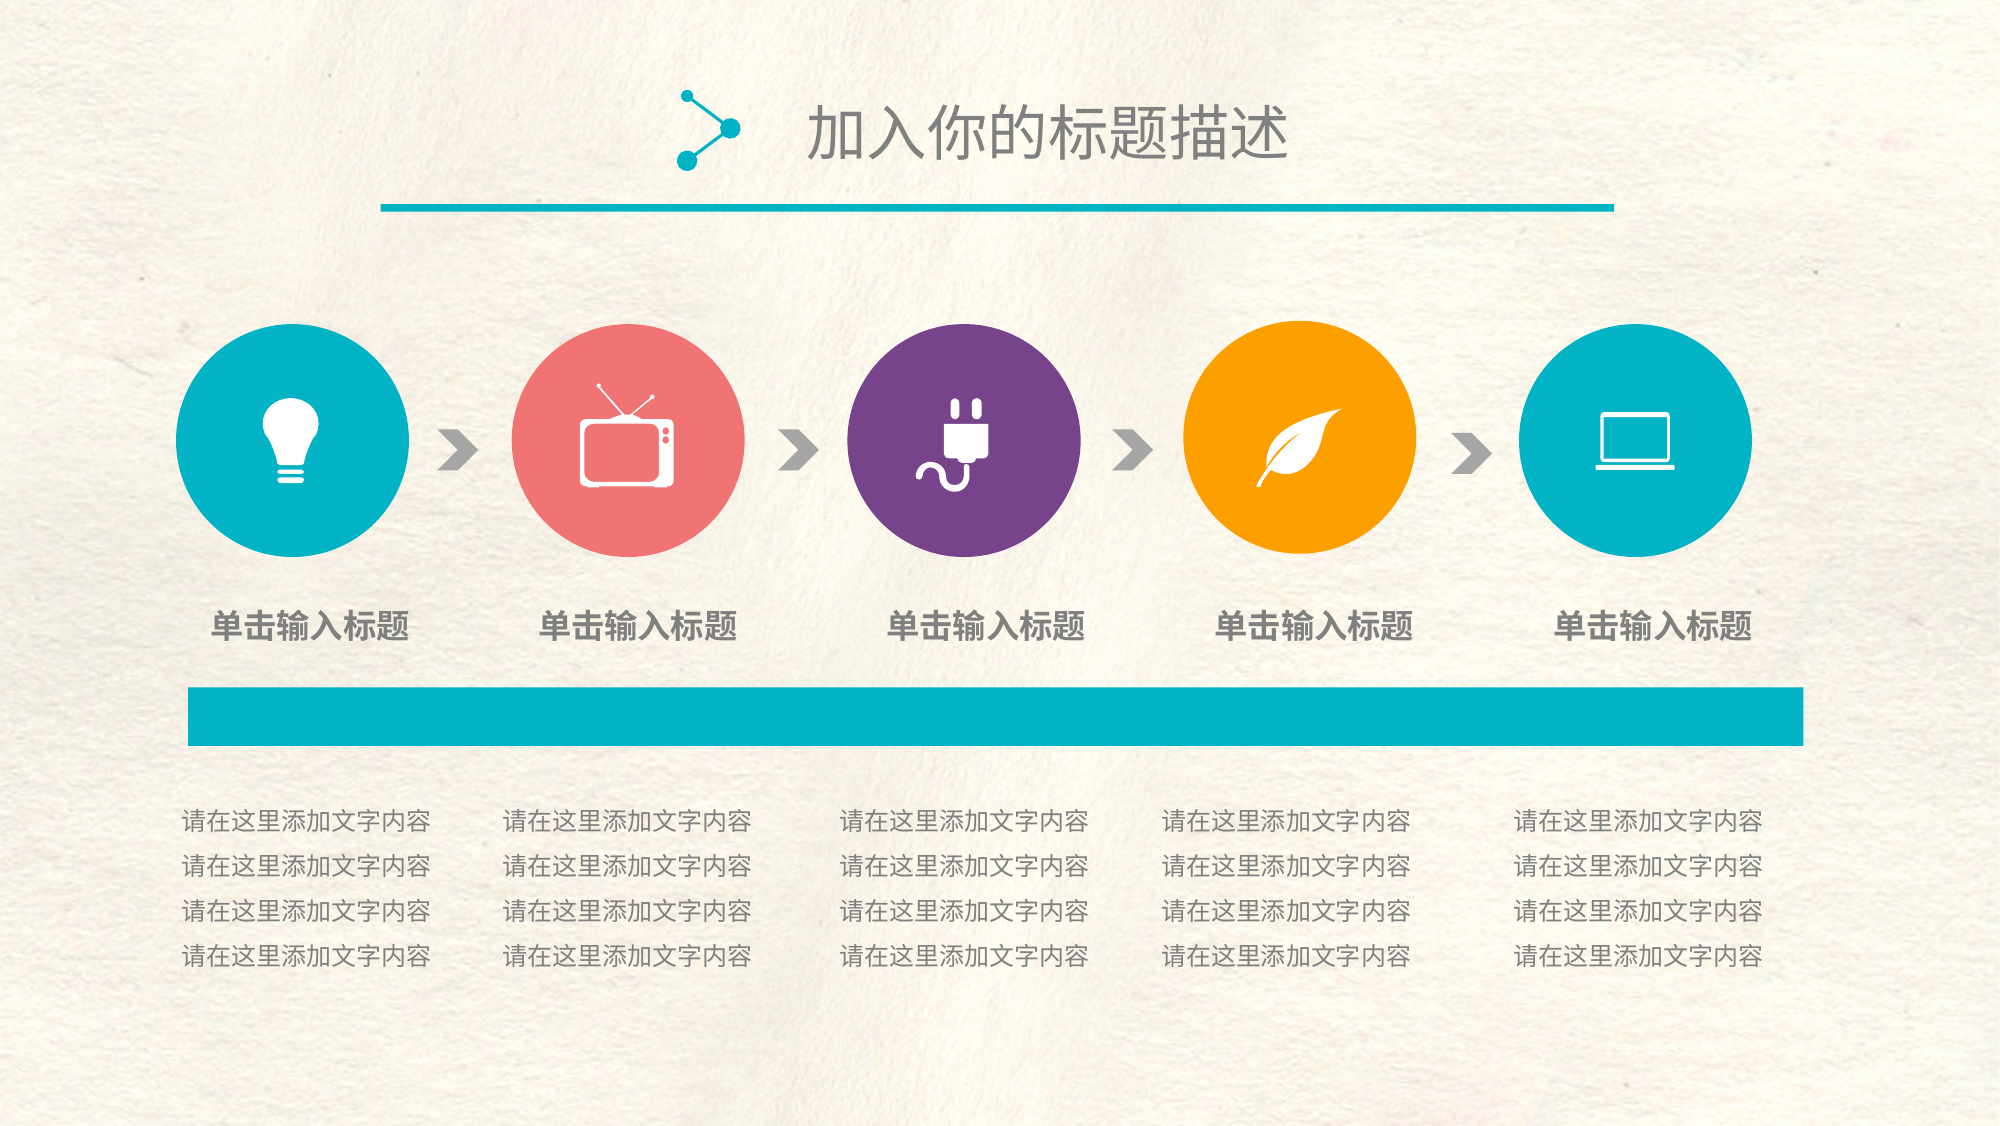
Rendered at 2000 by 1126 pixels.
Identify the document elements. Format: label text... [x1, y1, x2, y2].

text_box [1112, 429, 1154, 471]
picture [0, 0, 2000, 1126]
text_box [187, 687, 1804, 747]
text_box [1451, 432, 1493, 474]
text_box 单击输入标题 [195, 597, 523, 653]
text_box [262, 397, 319, 484]
text_box 请在这里添加文字内容请在这里添加文字内容请在这里添加文字内容请在这里添加文字内容 [166, 783, 471, 914]
text_box [777, 429, 819, 471]
text_box 单击输入标题 [1538, 597, 1878, 653]
text_box [579, 383, 674, 488]
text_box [1595, 411, 1675, 471]
text_box 请在这里添加文字内容请在这里添加文字内容请在这里添加文字内容请在这里添加文字内容 [824, 783, 1130, 914]
text_box 单击输入标题 [523, 597, 863, 653]
text_box [176, 324, 409, 558]
text_box 单击输入标题 [1199, 597, 1538, 653]
text_box [1183, 320, 1417, 554]
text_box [380, 86, 1615, 212]
text_box 请在这里添加文字内容请在这里添加文字内容请在这里添加文字内容请在这里添加文字内容 [1146, 783, 1451, 914]
text_box [1519, 324, 1752, 558]
text_box [1256, 408, 1343, 487]
text_box 请在这里添加文字内容请在这里添加文字内容请在这里添加文字内容请在这里添加文字内容 [1498, 783, 1804, 914]
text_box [915, 397, 989, 493]
text_box 请在这里添加文字内容请在这里添加文字内容请在这里添加文字内容请在这里添加文字内容 [487, 783, 793, 914]
text_box 单击输入标题 [871, 597, 1199, 653]
text_box [511, 324, 745, 558]
text_box [437, 429, 479, 471]
text_box [847, 324, 1081, 558]
